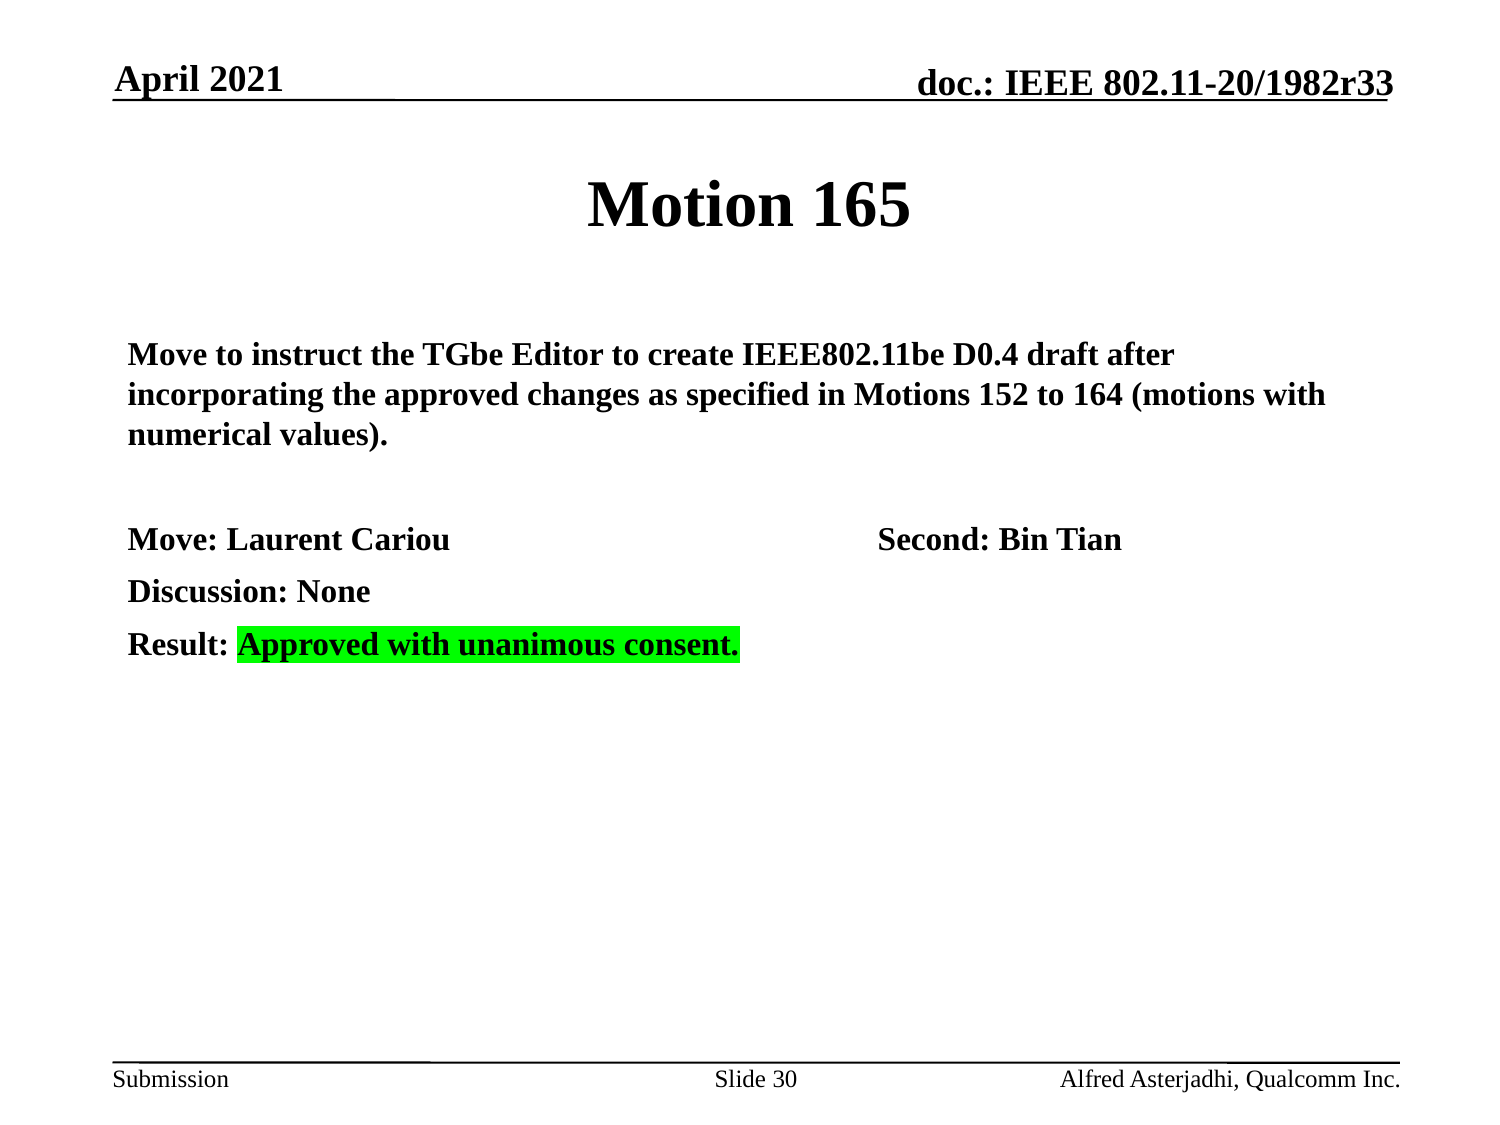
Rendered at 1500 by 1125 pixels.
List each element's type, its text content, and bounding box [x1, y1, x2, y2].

list Move to instruct the TGbe Editor to create IEEE802.11be D0.4 draft after incorporating the approved changes as specified in Motions 152 to 164 (motions with numerical values). Move: Laurent Cariou Second: Bin Tian Discussion: None Result: Approved with unanimous consent. [112, 324, 1388, 1000]
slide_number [114, 54, 423, 100]
slide_number Slide 30 [712, 1061, 800, 1123]
title Motion 165 [112, 112, 1388, 288]
footer Alfred Asterjadhi, Qualcomm Inc. [878, 1061, 1402, 1093]
